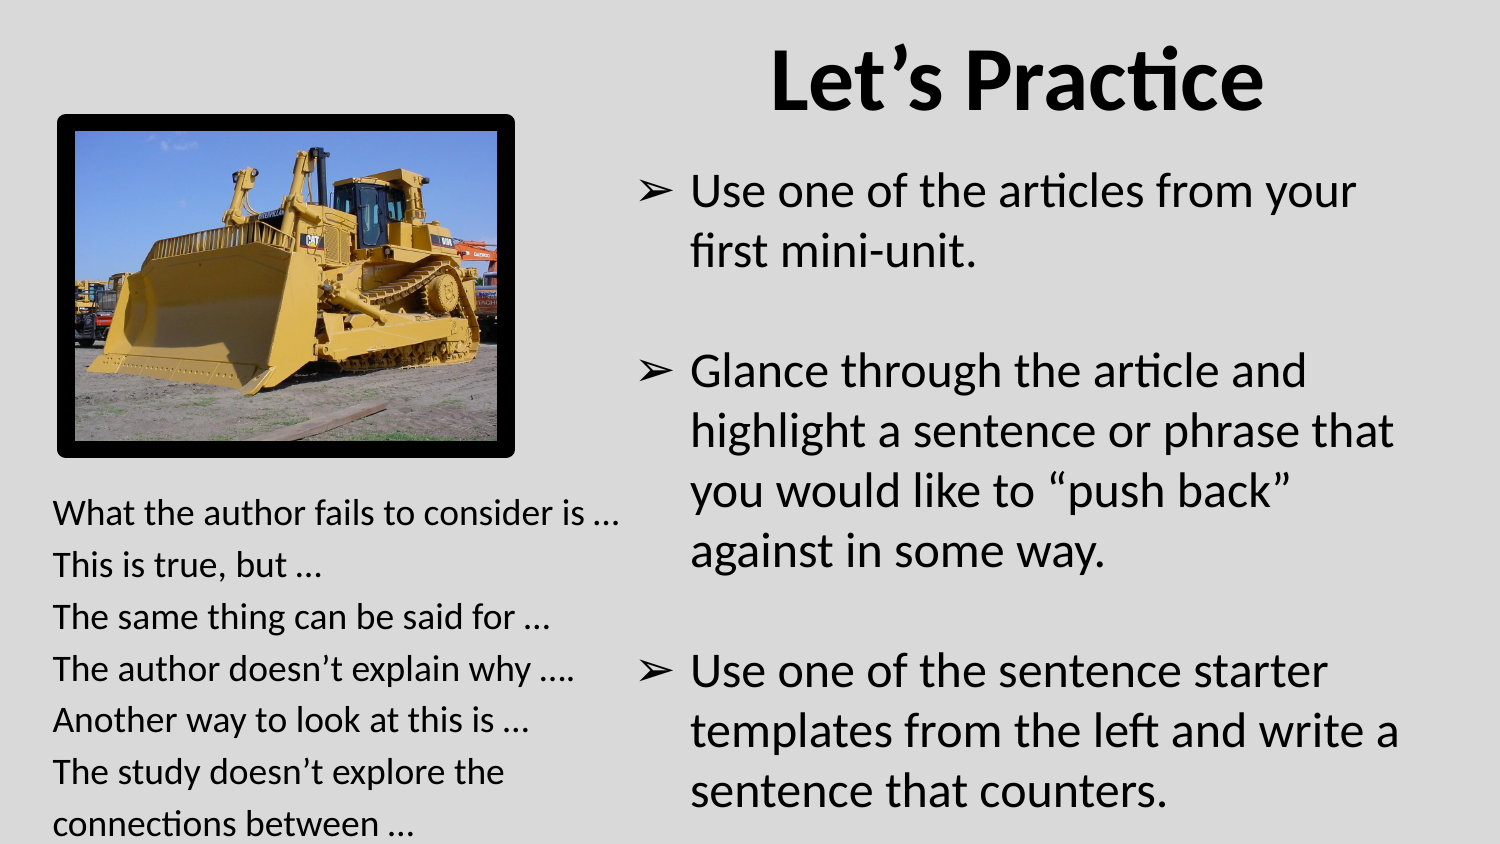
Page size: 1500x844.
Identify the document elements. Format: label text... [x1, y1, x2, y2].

text_box Use one of the articles from your first mini-unit. Glance through the article and highlight a sentence or phrase that you would like to “push back” against in some way. Use one of the sentence starter templates from the left and write a sentence that counters. [618, 149, 1463, 707]
text_box What the author fails to consider is … This is true, but … The same thing can be said for … The author doesn’t explain why …. Another way to look at this is … The study doesn’t explore the connections between … [37, 474, 683, 793]
title Let’s Practice [656, 37, 1380, 124]
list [74, 131, 498, 441]
